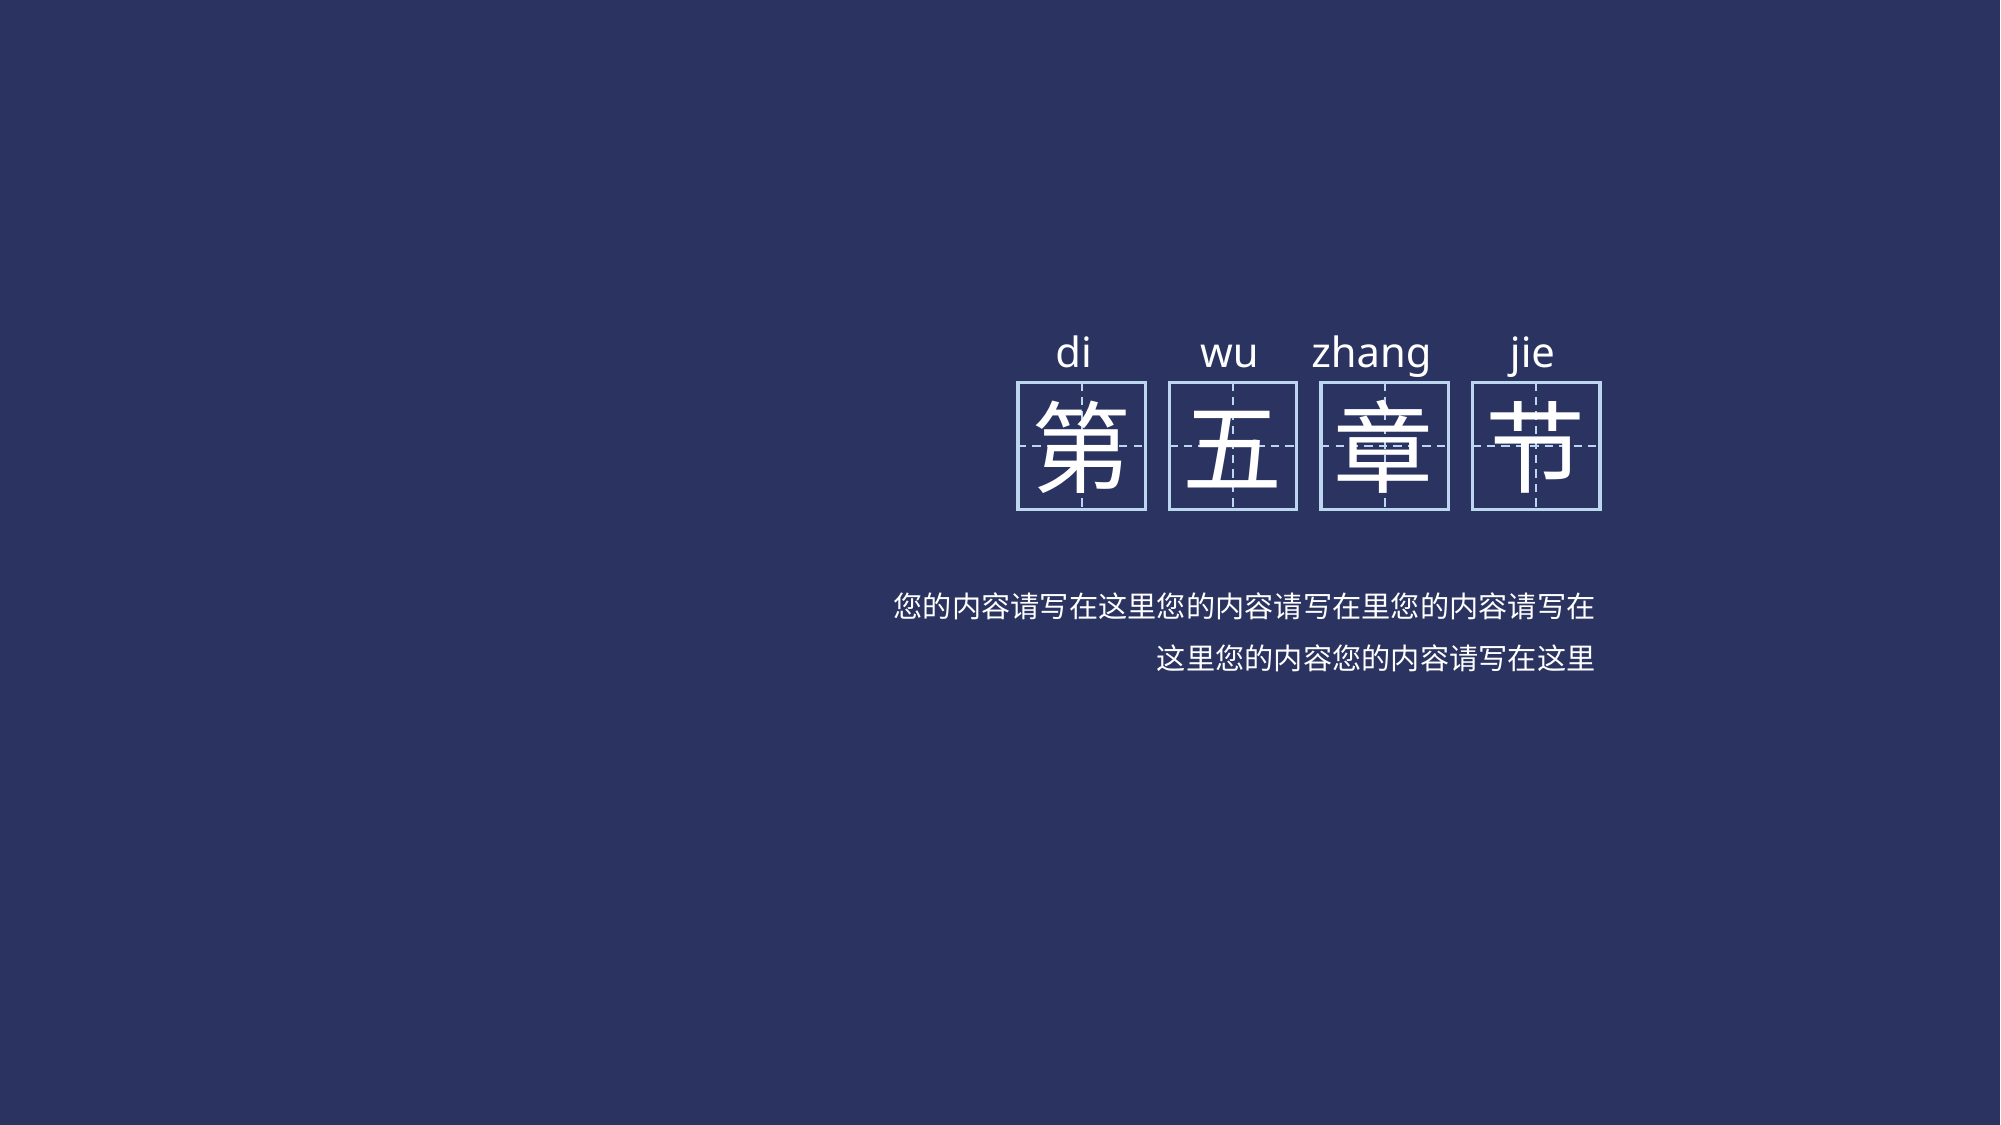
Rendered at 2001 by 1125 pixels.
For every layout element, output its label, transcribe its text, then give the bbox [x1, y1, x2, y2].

text_box 您的内容请写在这里您的内容请写在里您的内容请写在这里您的内容您的内容请写在这里 [872, 563, 1611, 685]
text_box [0, 0, 2000, 1125]
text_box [1472, 382, 1601, 511]
text_box zhang [1296, 318, 1477, 385]
text_box 第 [1123, 378, 1156, 515]
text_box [1169, 382, 1297, 511]
text_box 五 [1301, 385, 1308, 515]
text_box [1320, 382, 1449, 511]
text_box 节 [1593, 378, 1611, 515]
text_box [1017, 382, 1146, 511]
text_box 五 [1167, 378, 1185, 382]
text_box 章 [1452, 385, 1460, 515]
text_box di [1040, 318, 1123, 380]
text_box wu [1185, 318, 1268, 380]
text_box jie [1495, 318, 1593, 380]
